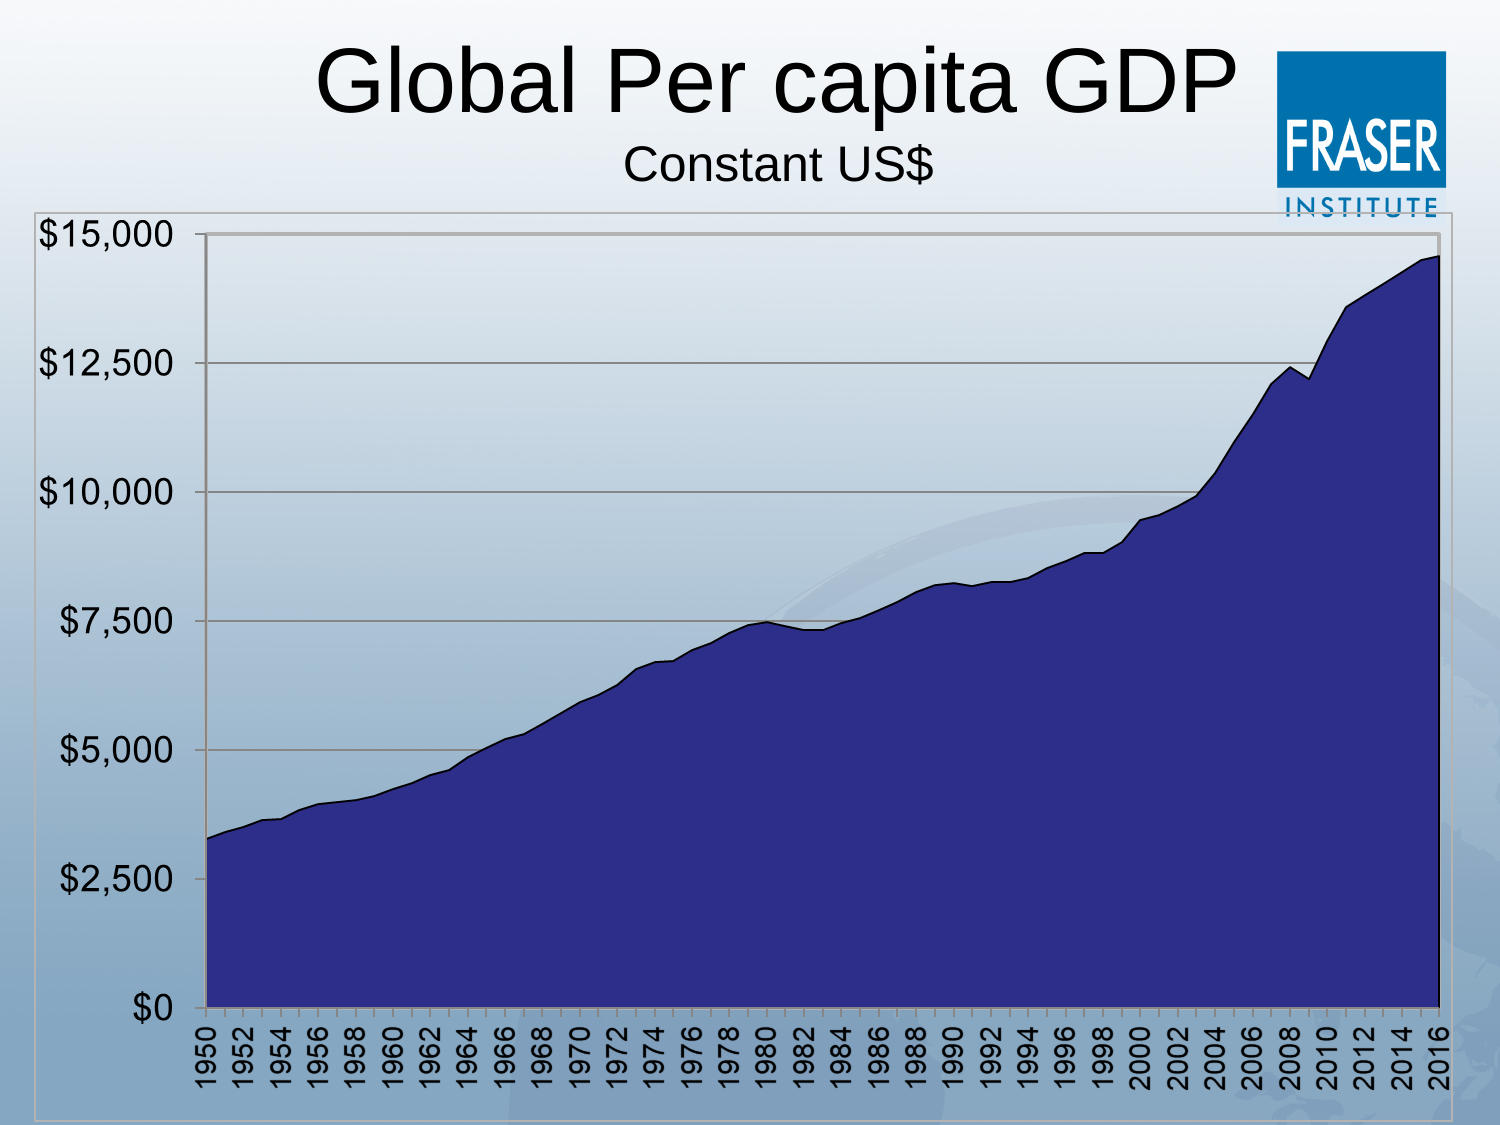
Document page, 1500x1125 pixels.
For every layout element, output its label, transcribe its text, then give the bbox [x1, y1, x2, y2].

title Global Per capita GDP Constant US$ [103, 12, 1454, 200]
picture [0, 0, 1500, 1125]
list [26, 203, 1461, 1125]
